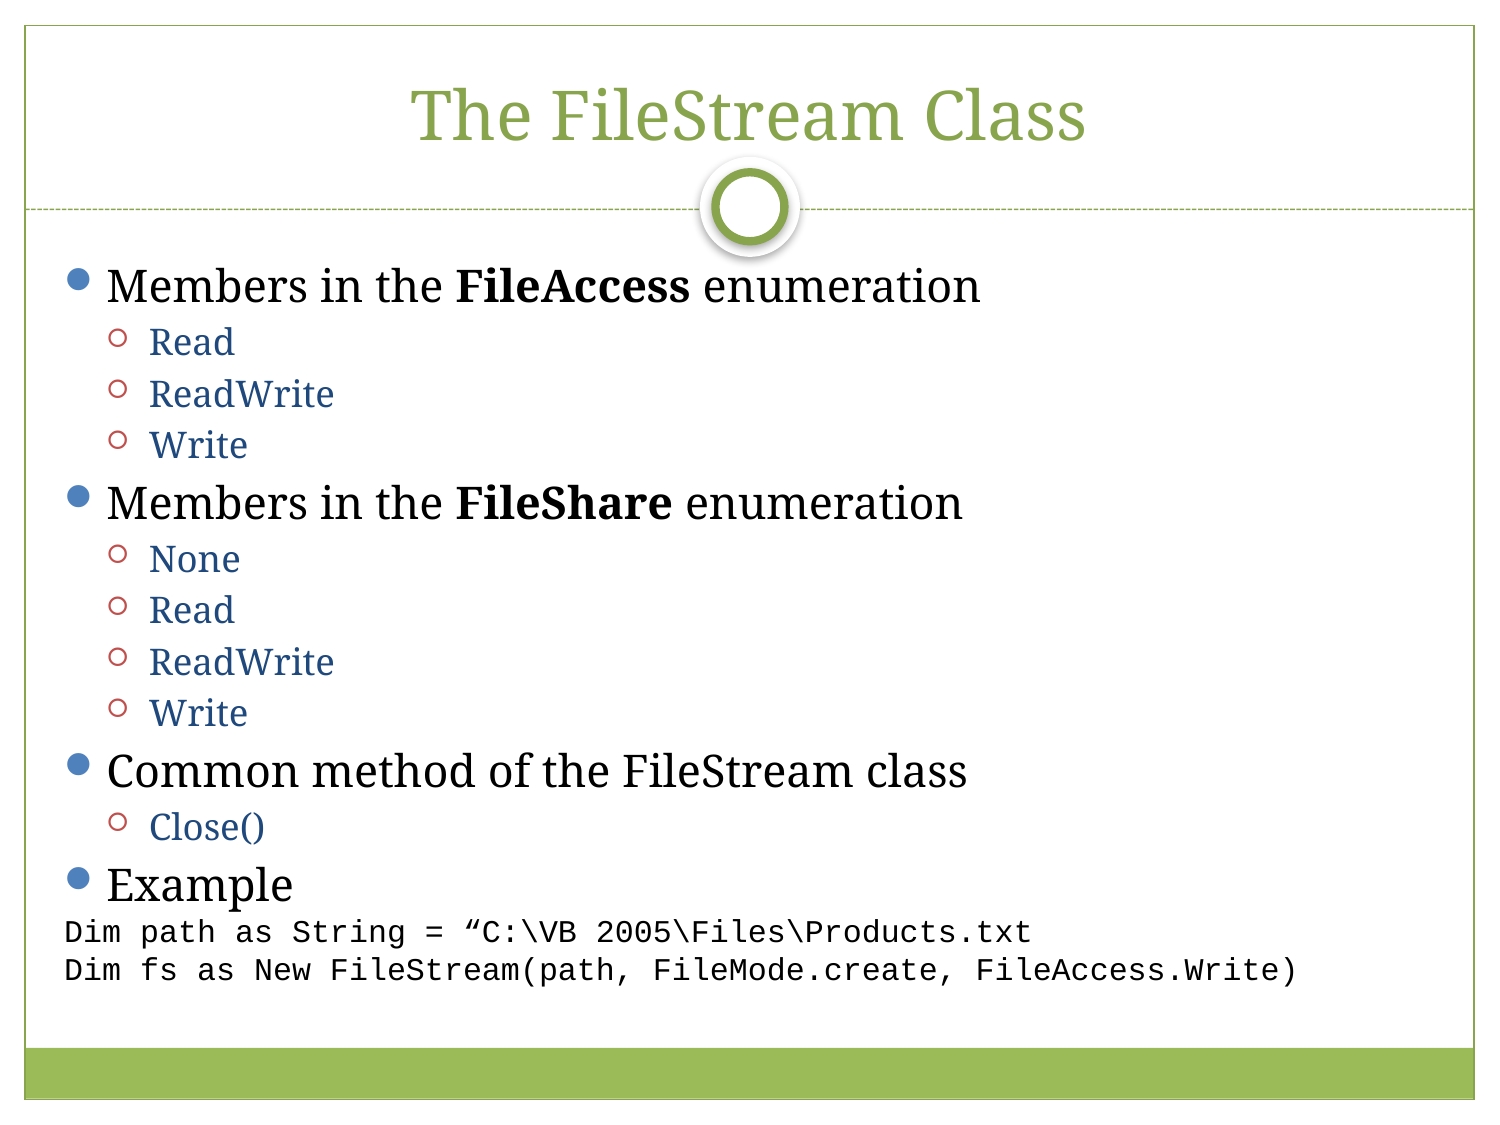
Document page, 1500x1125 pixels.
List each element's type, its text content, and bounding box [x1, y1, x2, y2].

title The FileStream Class [49, 37, 1450, 162]
list Members in the FileAccess enumeration Read ReadWrite Write Members in the FileShare enumeration None Read ReadWrite Write Common method of the FileStream class Close() Example Dim path as String = “C:\VB 2005\Files\Products.txt Dim fs as New FileStream(path, FileMode.create, FileAccess.Write) [49, 250, 1445, 1001]
